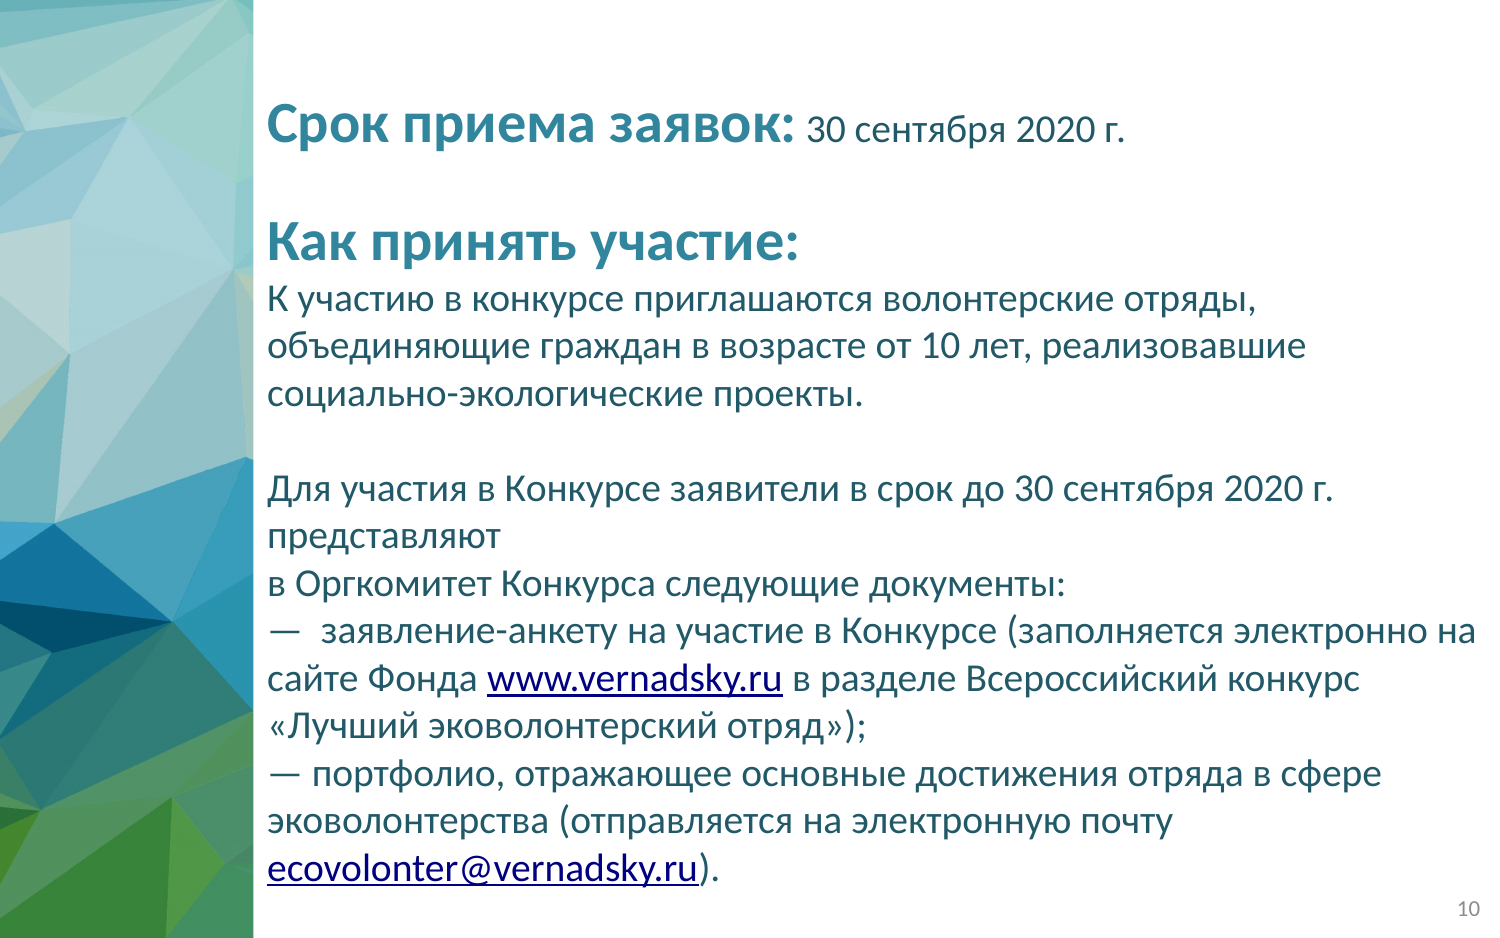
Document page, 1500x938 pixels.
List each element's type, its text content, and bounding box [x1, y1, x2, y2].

text_box Срок приема заявок: 30 сентября 2020 г. Как принять участие: К участию в конкурсе приглашаются волонтерские отряды, объединяющие граждан в возрасте от 10 лет, реализовавшие социально-экологические проекты. Для участия в Конкурсе заявители в срок до 30 сентября 2020 г. представляют в Оргкомитет Конкурса следующие документы: — заявление-анкету на участие в Конкурсе (заполняется электронно на сайте Фонда www.vernadsky.ru в разделе Всероссийский конкурс «Лучший эковолонтерский отряд»); — портфолио, отражающее основные достижения отряда в сфере эковолонтерства (отправляется на электронную почту ecovolonter@vernadsky.ru). [258, 77, 1499, 897]
picture [0, 0, 254, 938]
slide_number 10 [1144, 897, 1495, 933]
